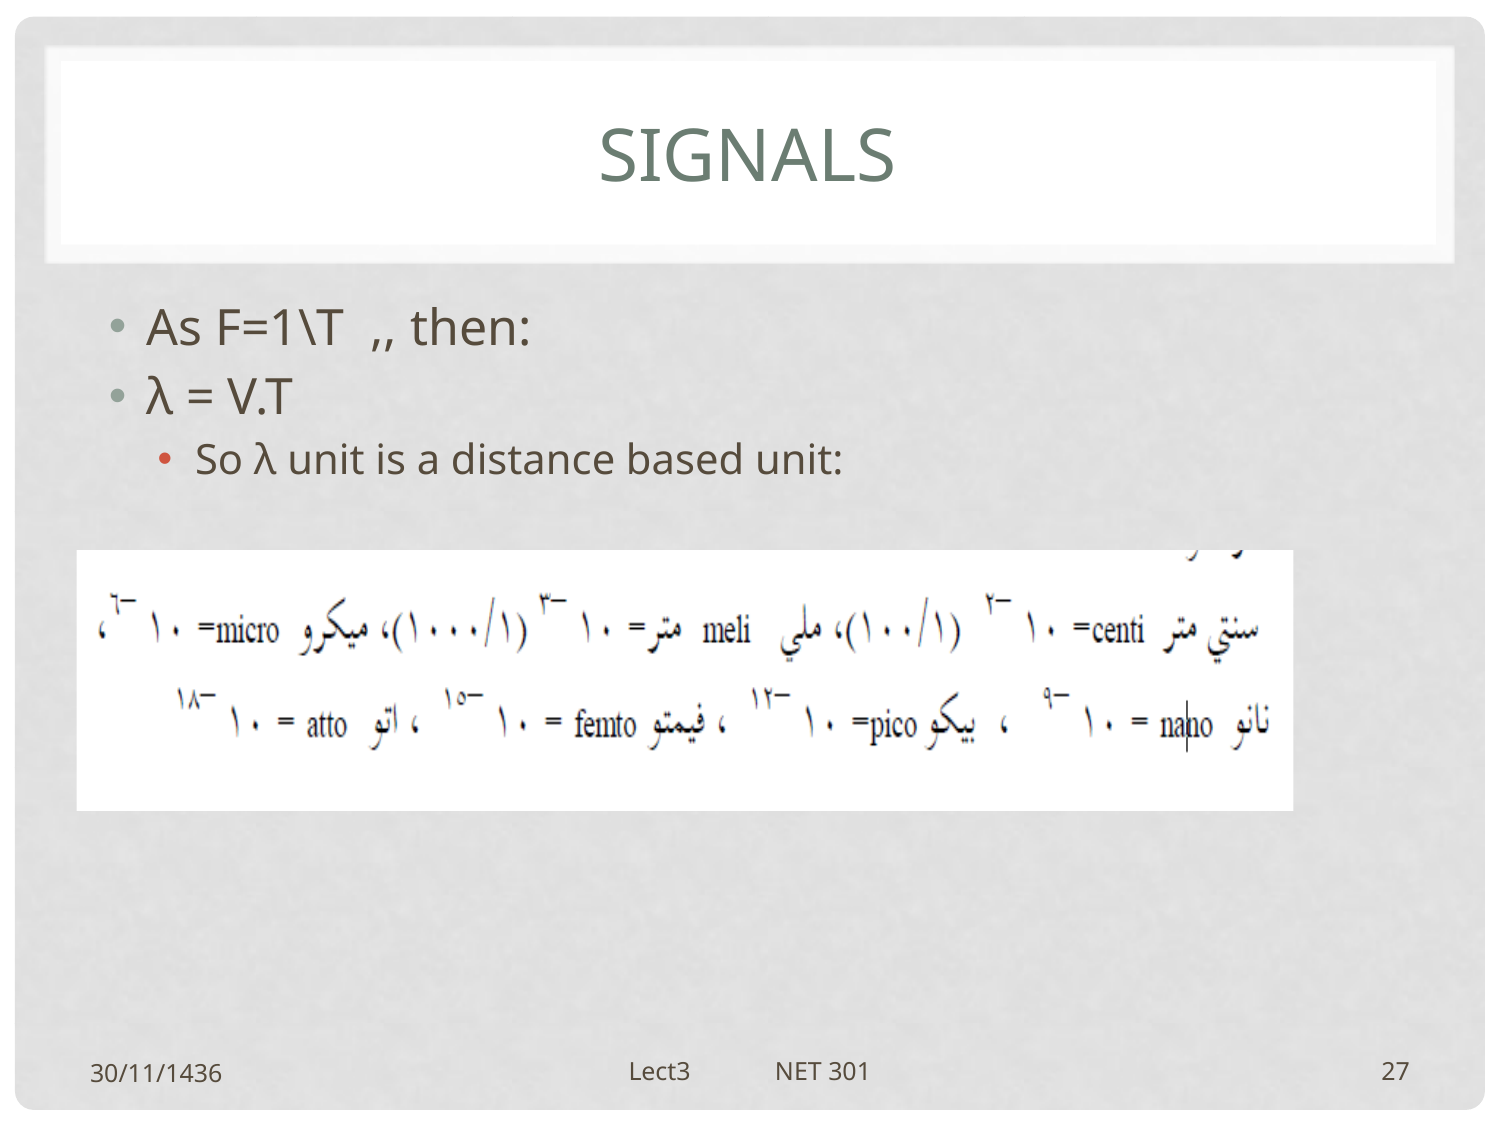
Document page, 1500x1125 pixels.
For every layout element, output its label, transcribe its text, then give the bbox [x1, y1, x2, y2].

footer Lect3 NET 301 [512, 1042, 988, 1103]
picture [76, 550, 1294, 811]
list As F=1\T ,, then: λ = V.T So λ unit is a distance based unit: [75, 287, 1425, 1005]
title signals [69, 66, 1425, 238]
slide_number 27 [1074, 1042, 1425, 1103]
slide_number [75, 1042, 425, 1103]
